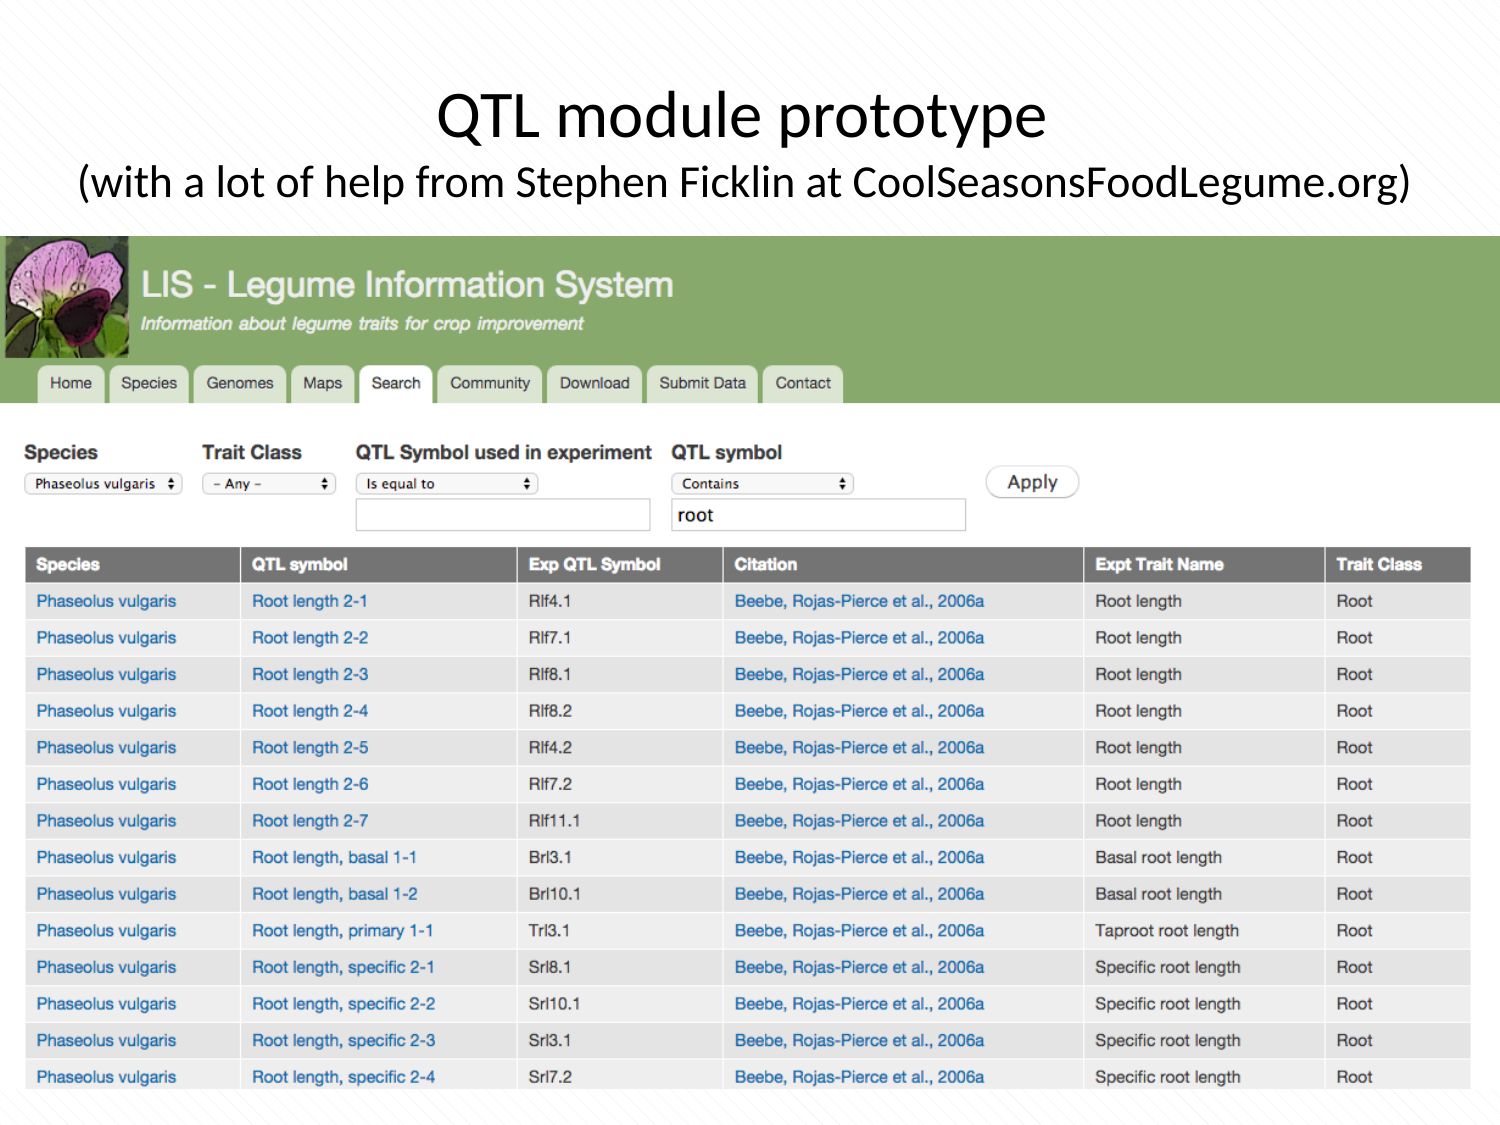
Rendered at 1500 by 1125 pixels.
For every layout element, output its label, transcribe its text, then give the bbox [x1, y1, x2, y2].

slide_number 73 [1074, 1097, 1425, 1103]
title QTL module prototype (with a lot of help from Stephen Ficklin at CoolSeasonsFoodLegume.org) [0, 45, 1500, 233]
picture [0, 236, 1500, 1089]
